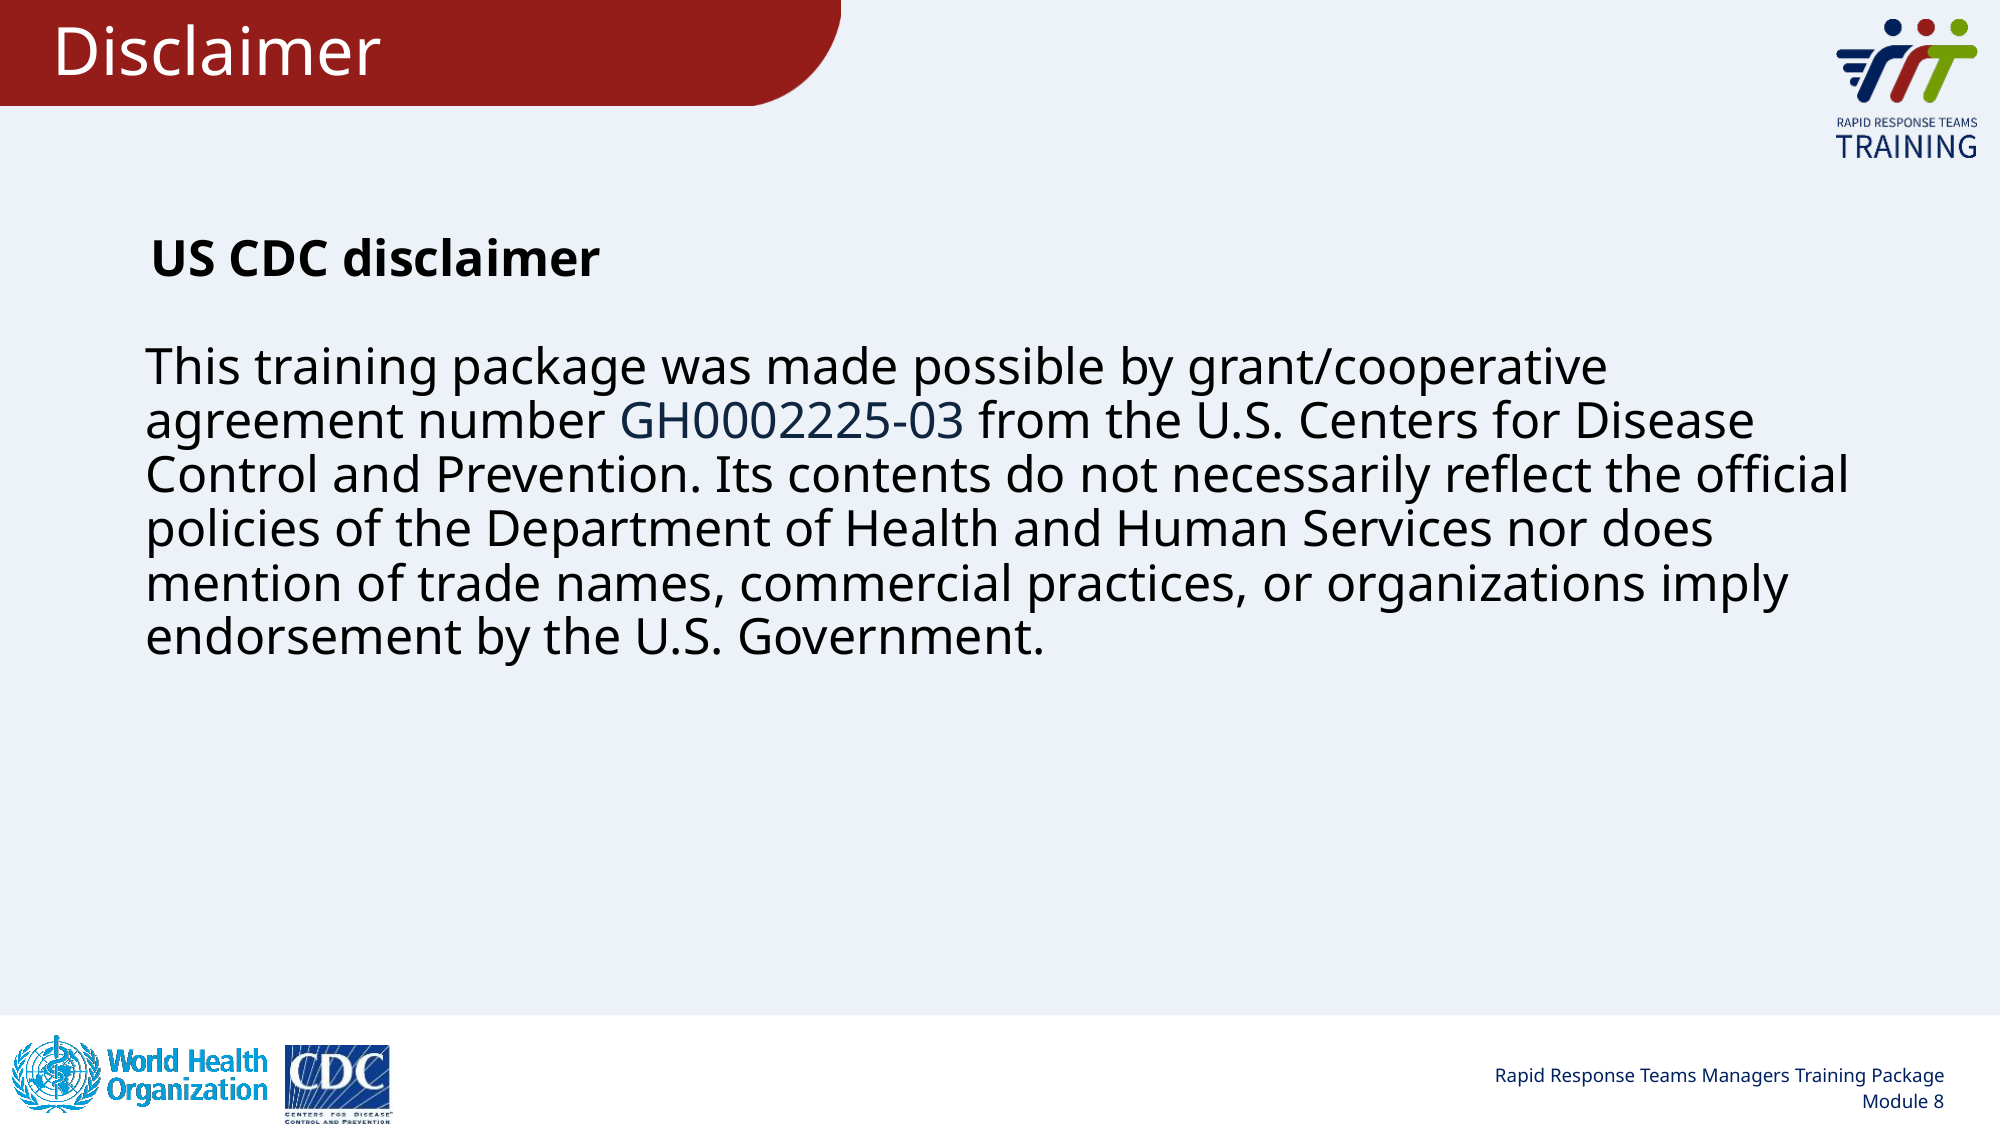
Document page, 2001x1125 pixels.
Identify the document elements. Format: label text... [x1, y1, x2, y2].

picture [285, 1045, 393, 1124]
picture [50, 1109, 62, 1113]
picture [36, 1035, 267, 1113]
picture [28, 1054, 36, 1077]
picture [43, 1088, 54, 1094]
picture [38, 1044, 53, 1052]
picture [38, 1092, 54, 1100]
text_box US CDC disclaimer [142, 219, 793, 295]
picture [46, 1056, 54, 1061]
picture [34, 1058, 41, 1077]
picture [12, 1084, 46, 1113]
list This training package was made possible by grant/cooperative agreement number GH0002225-03 from the U.S. Centers for Disease Control and Prevention. Its contents do not necessarily reflect the official policies of the Department of Health and Human Services nor does mention of trade names, commercial practices, or organizations imply endorsement by the U.S. Government. [142, 341, 1858, 836]
picture [0, 0, 841, 106]
picture [12, 1035, 53, 1067]
picture [1835, 19, 1978, 167]
